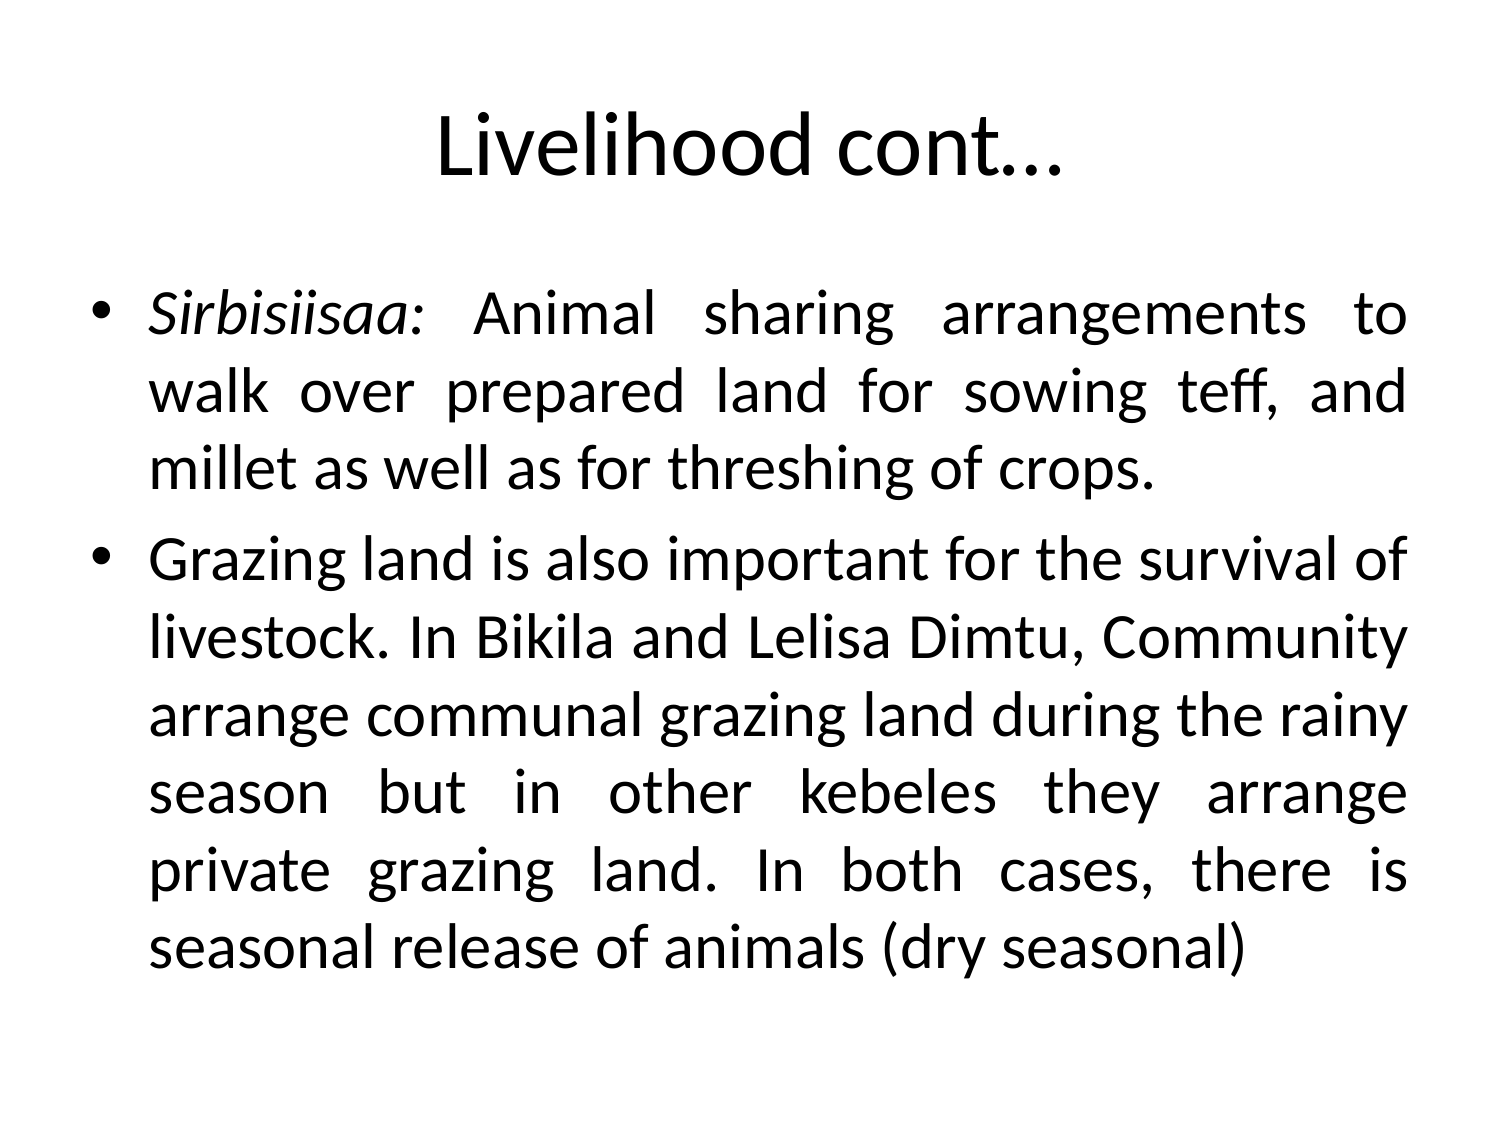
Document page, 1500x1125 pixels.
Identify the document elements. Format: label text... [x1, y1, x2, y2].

title Livelihood cont… [75, 45, 1425, 233]
list Sirbisiisaa: Animal sharing arrangements to walk over prepared land for sowing teff, and millet as well as for threshing of crops. Grazing land is also important for the survival of livestock. In Bikila and Lelisa Dimtu, Community arrange communal grazing land during the rainy season but in other kebeles they arrange private grazing land. In both cases, there is seasonal release of animals (dry seasonal) [75, 262, 1425, 1005]
